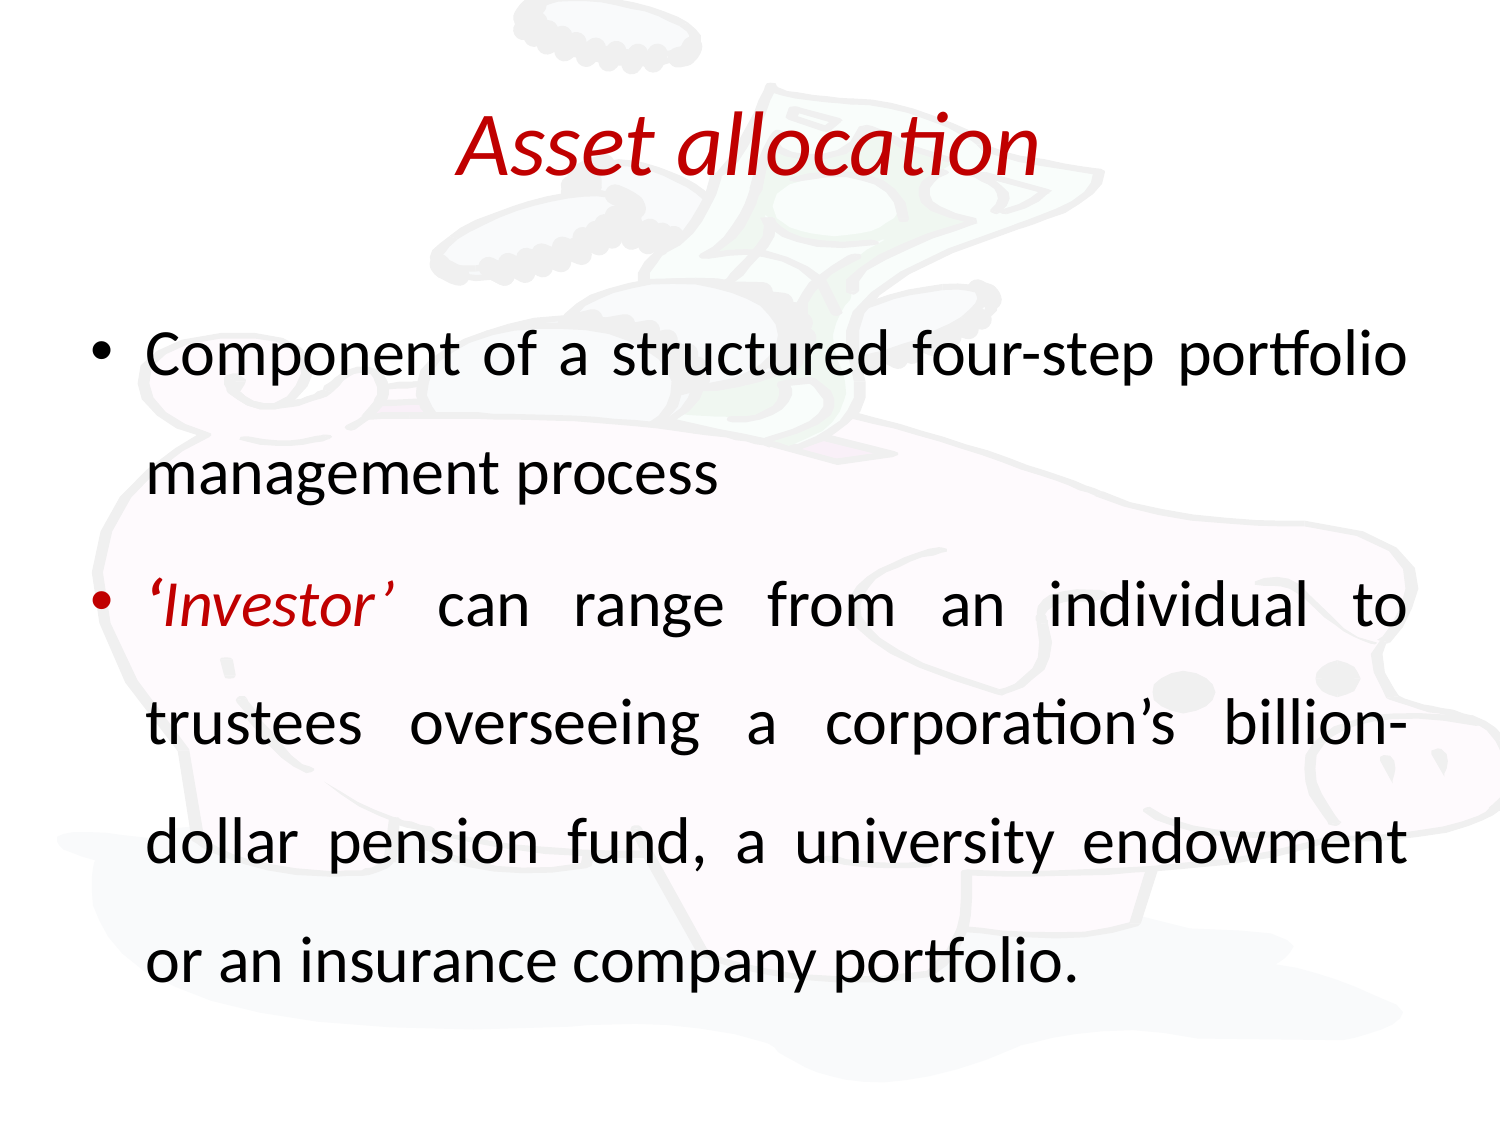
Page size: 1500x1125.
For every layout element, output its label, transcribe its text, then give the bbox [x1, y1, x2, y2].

list Component of a structured four-step portfolio management process ‘Investor’ can range from an individual to trustees overseeing a corporation’s billion-dollar pension fund, a university endowment or an insurance company portfolio. [75, 262, 1425, 1005]
title Asset allocation [75, 45, 1425, 233]
